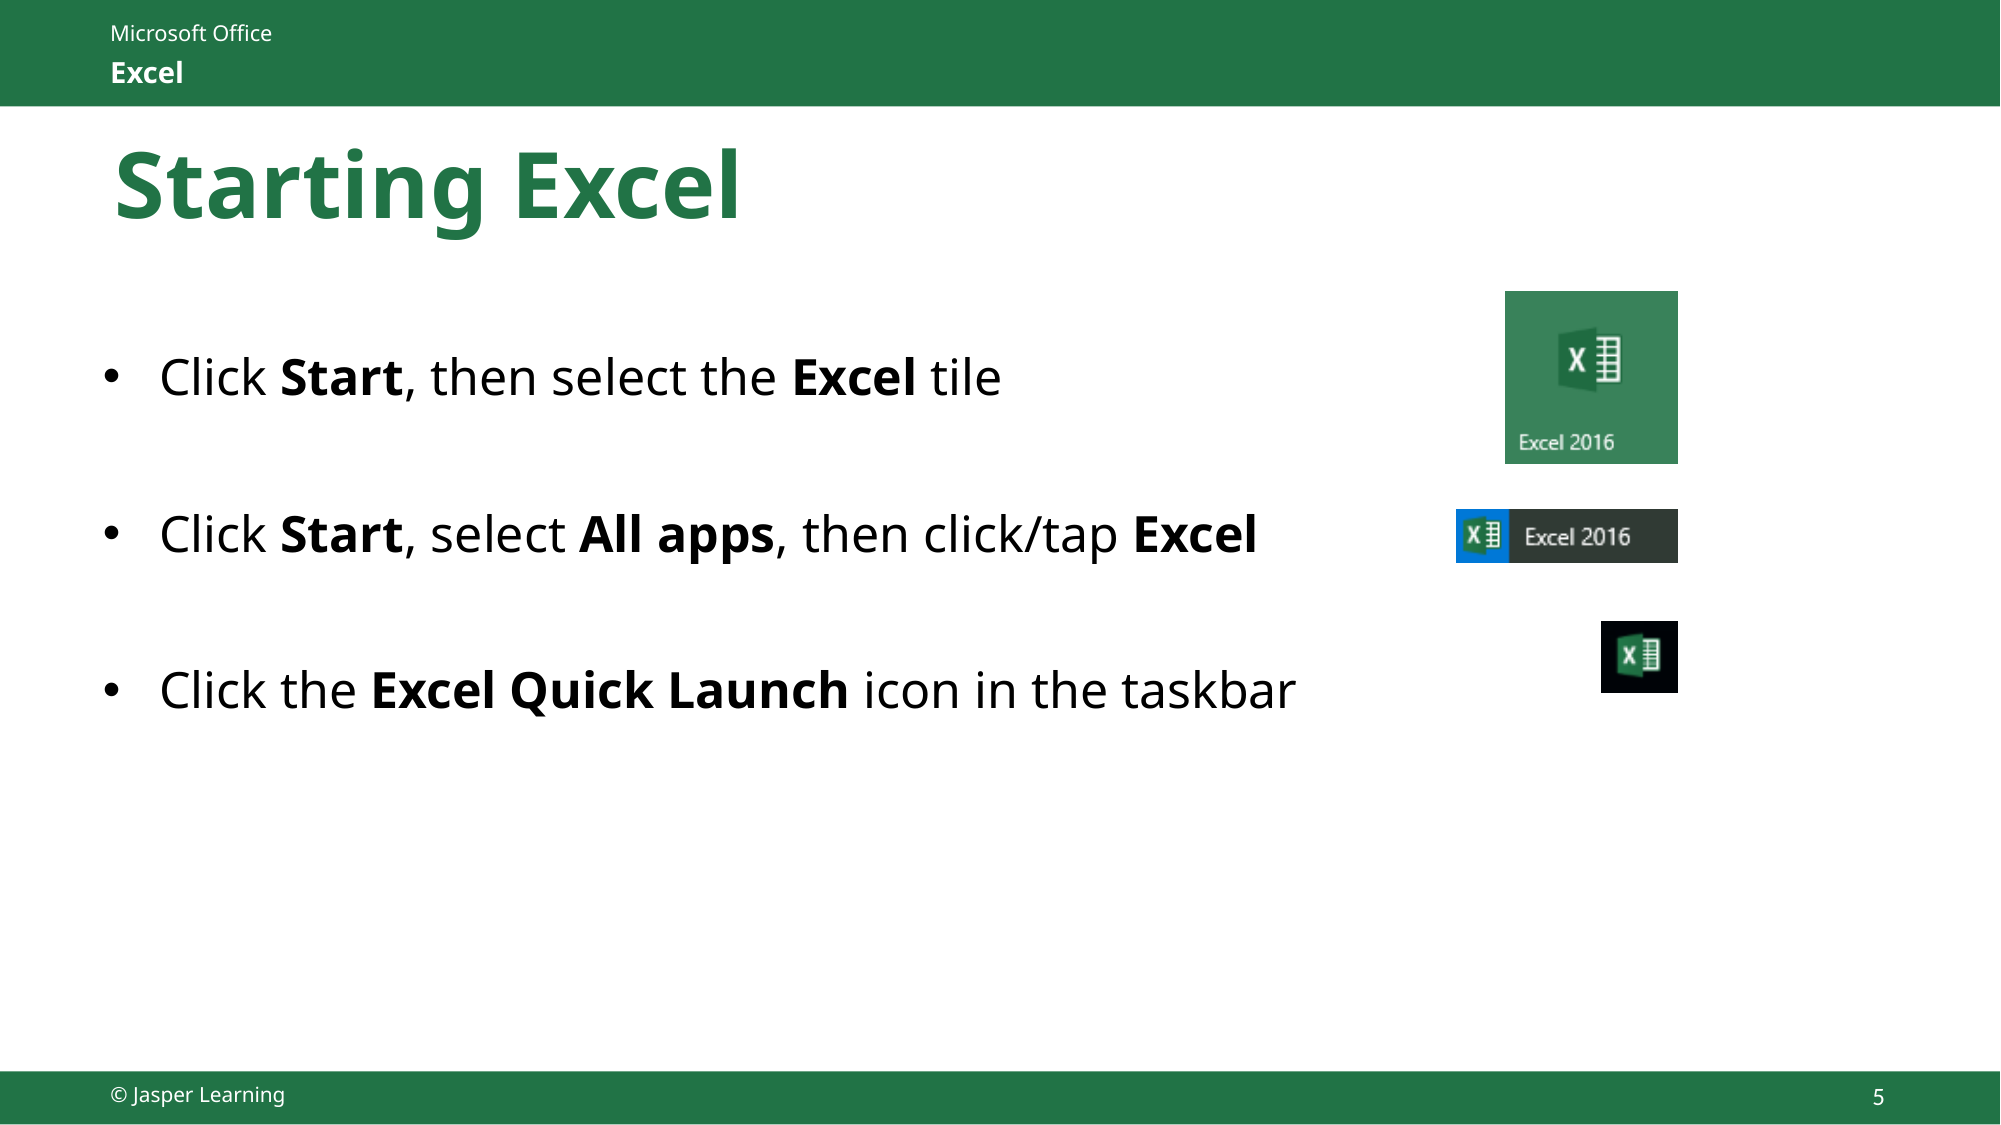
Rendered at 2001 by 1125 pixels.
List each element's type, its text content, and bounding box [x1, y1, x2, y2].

footer © Jasper Learning [95, 1065, 729, 1125]
picture [1600, 621, 1678, 693]
slide_number 5 [1433, 1065, 1900, 1125]
title Starting Excel [99, 118, 1866, 245]
list Click Start, then select the Excel tile Click Start, select All apps, then click/tap Excel Click the Excel Quick Launch icon in the taskbar [87, 329, 1602, 1044]
picture [1455, 509, 1678, 563]
picture [1504, 291, 1678, 464]
